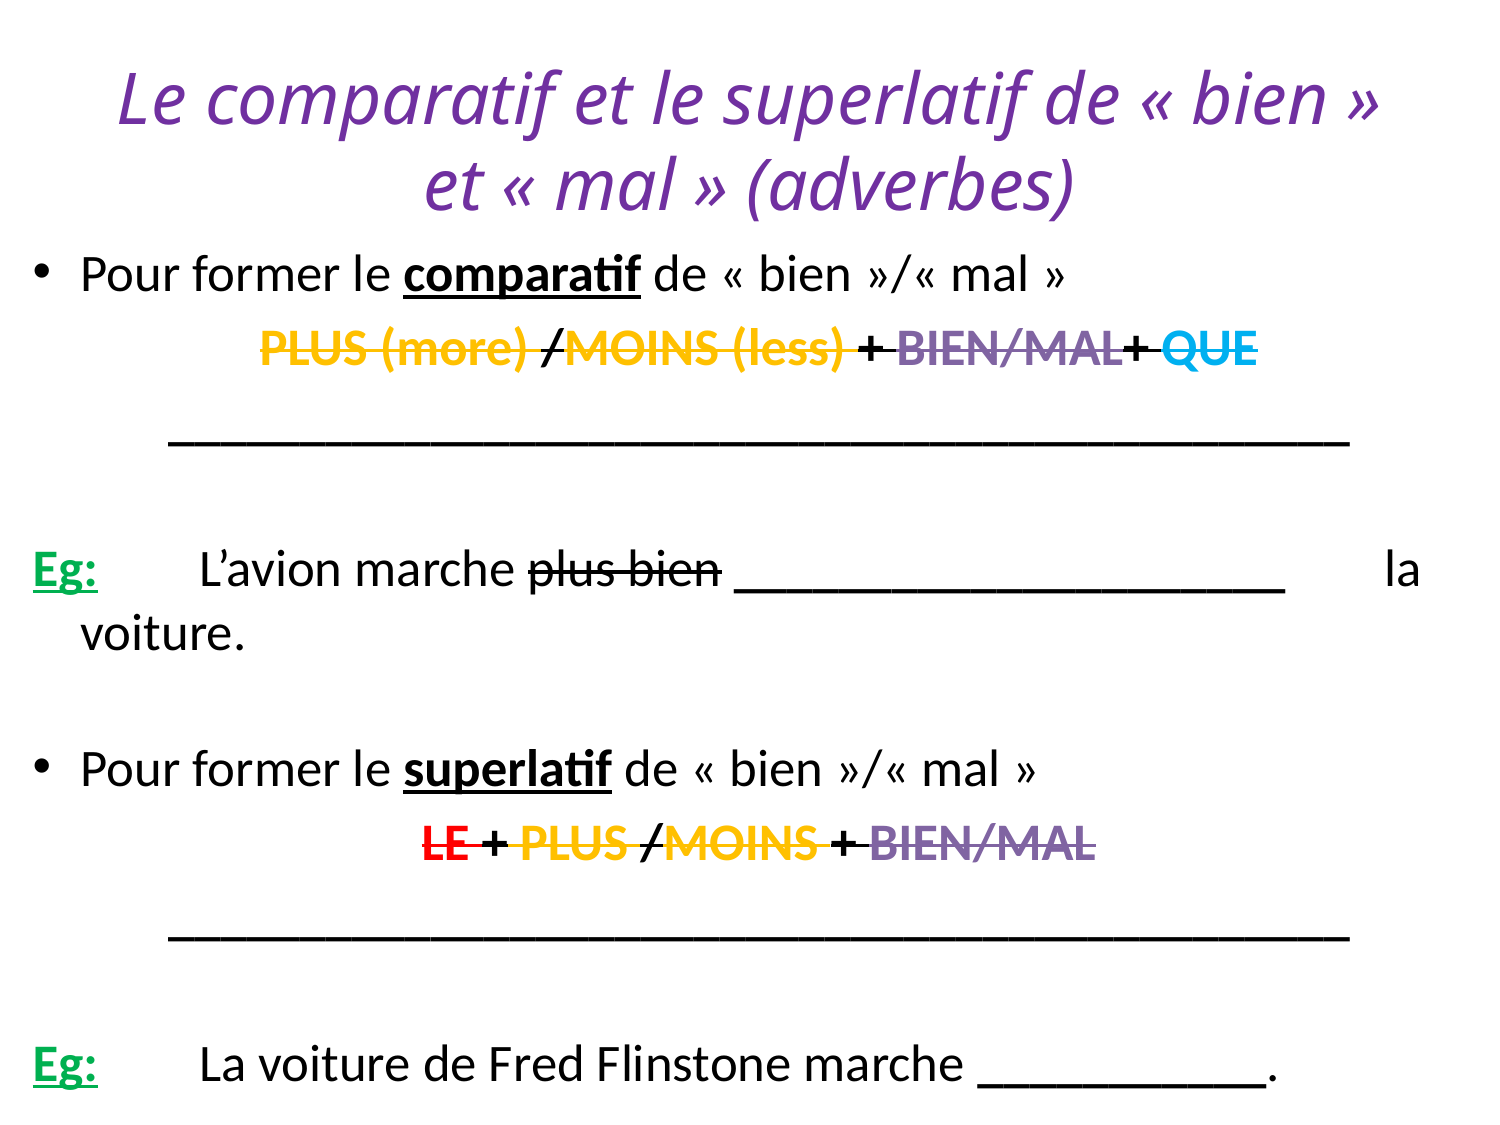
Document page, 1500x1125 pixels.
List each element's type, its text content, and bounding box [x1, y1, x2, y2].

list Pour former le comparatif de « bien »/« mal » PLUS (more) /MOINS (less) + BIEN/MAL+ QUE _____________________________________________ Eg: L’avion marche plus bien _____________________ la voiture. Pour former le superlatif de « bien »/« mal » LE + PLUS /MOINS + BIEN/MAL _____________________________________________ Eg: La voiture de Fred Flinstone marche ___________. [17, 231, 1500, 1106]
title Le comparatif et le superlatif de « bien » et « mal » (adverbes) [75, 45, 1425, 231]
